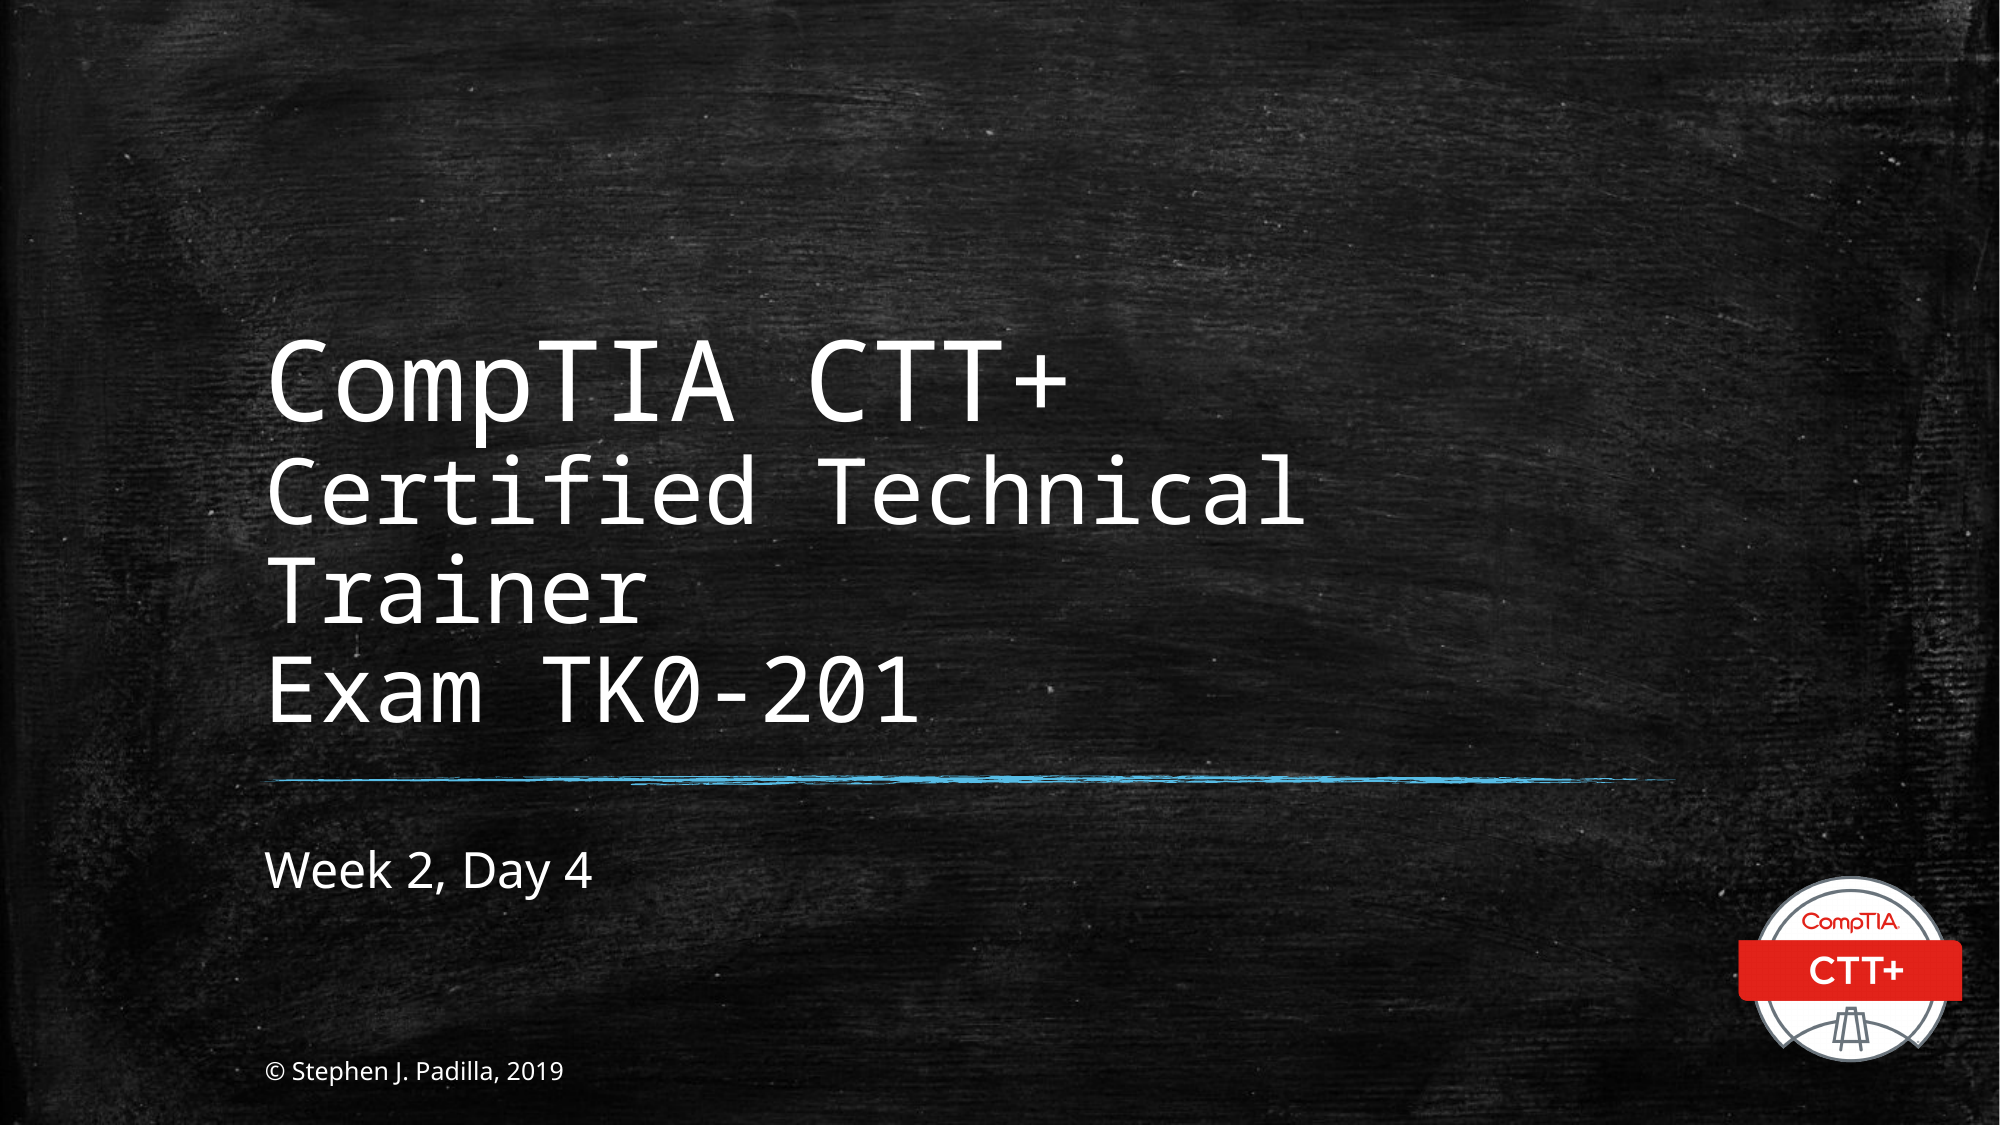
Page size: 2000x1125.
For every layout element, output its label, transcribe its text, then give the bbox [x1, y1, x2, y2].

subtitle Week 2, Day 4 [249, 837, 1699, 1013]
footer © Stephen J. Padilla, 2019 [249, 1050, 1288, 1096]
title CompTIA CTT+ Certified Technical Trainer Exam TK0-201 [249, 312, 1750, 750]
picture [1699, 824, 2000, 1125]
